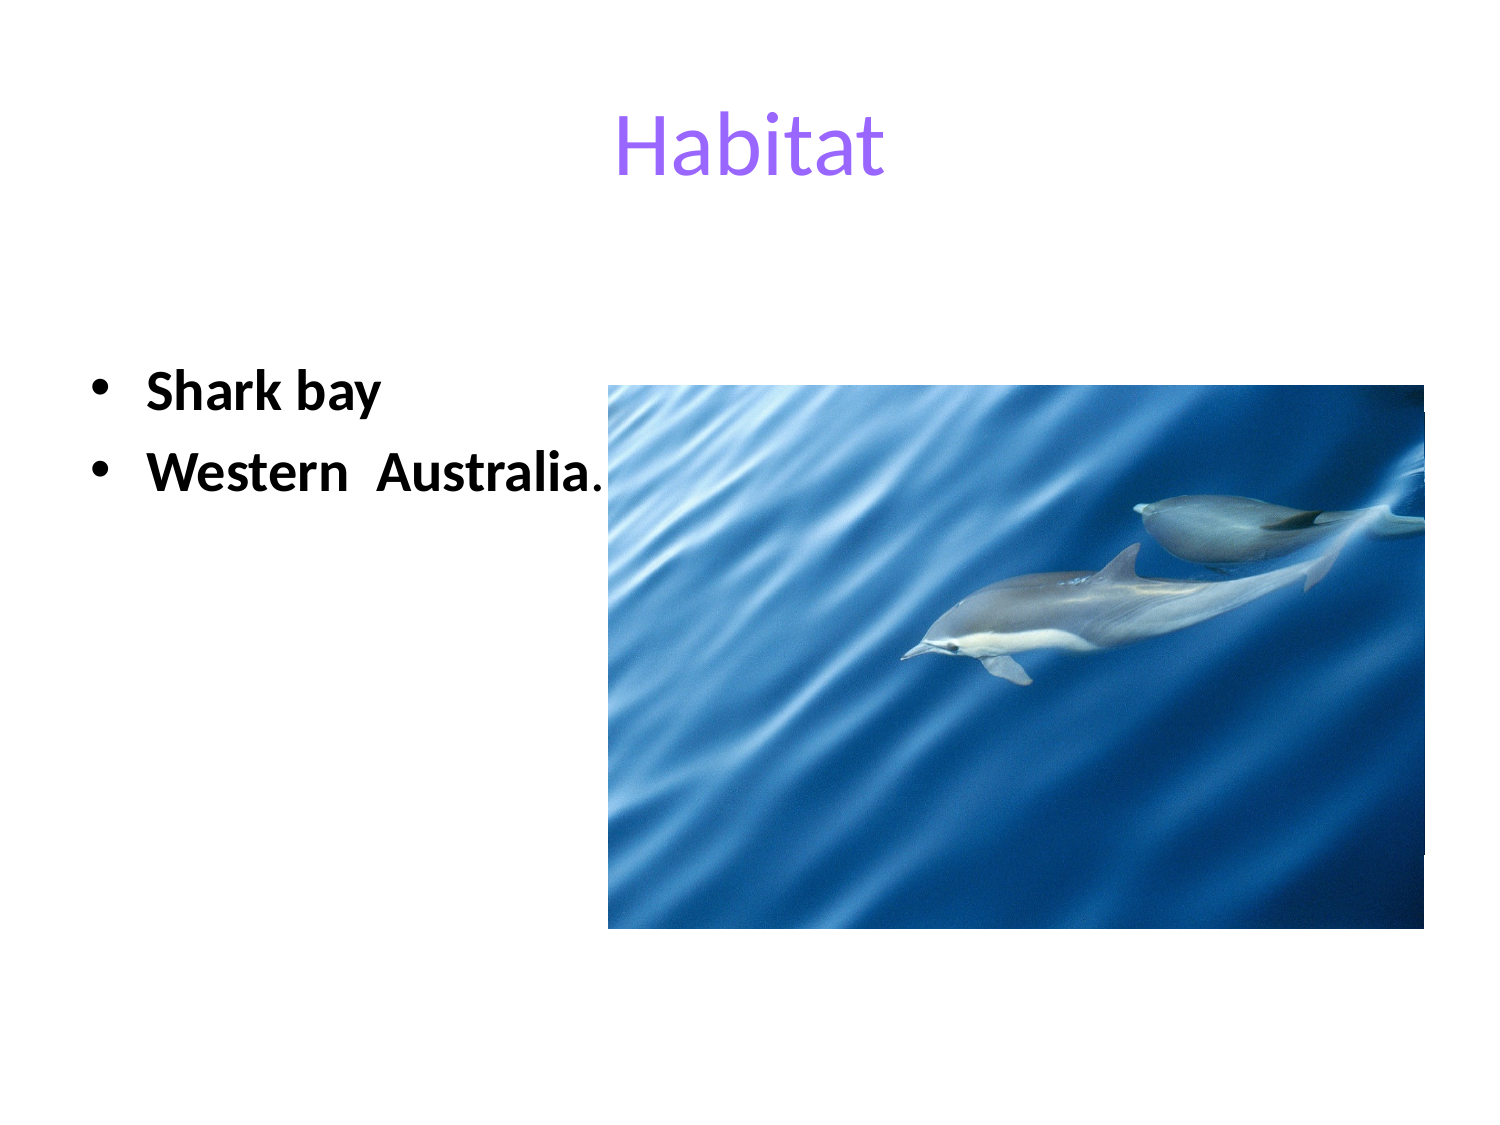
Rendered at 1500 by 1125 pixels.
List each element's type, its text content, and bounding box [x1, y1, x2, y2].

list Shark bay Western Australia. [75, 262, 738, 1005]
title Habitat [75, 45, 1425, 233]
picture [608, 385, 1424, 929]
